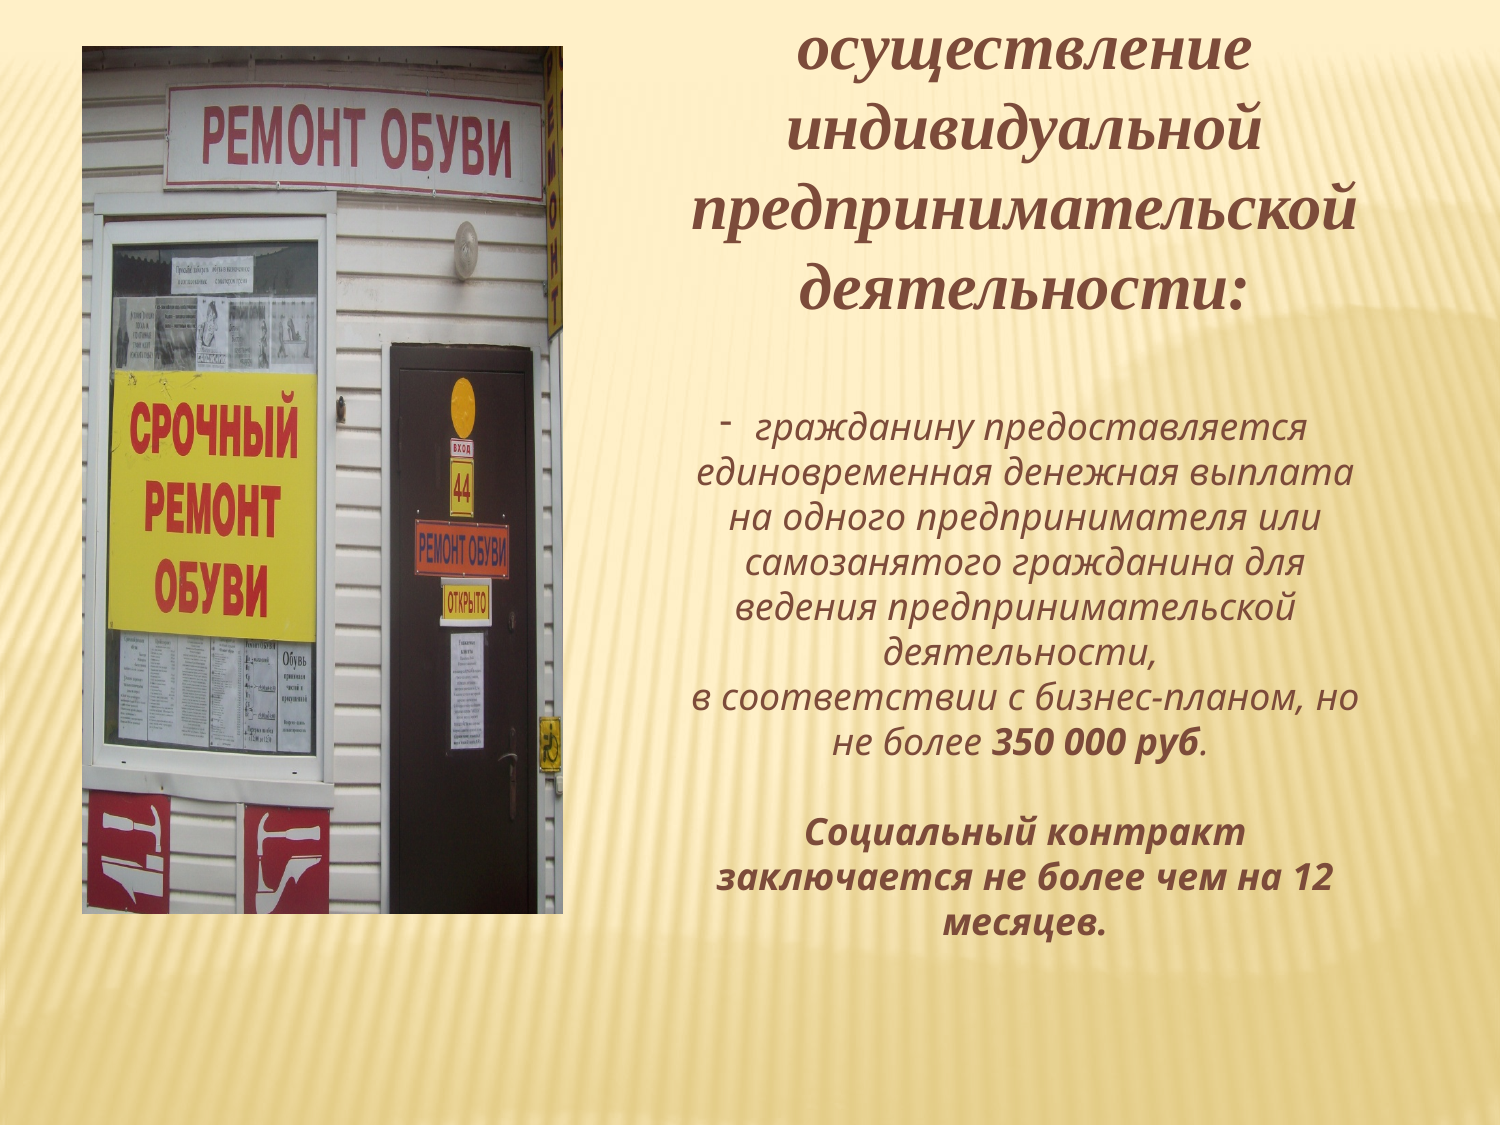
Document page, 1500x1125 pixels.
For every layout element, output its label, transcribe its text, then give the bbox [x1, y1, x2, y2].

text_box осуществление индивидуальной предпринимательской деятельности: гражданину предоставляется единовременная денежная выплата на одного предпринимателя или самозанятого гражданина для ведения предпринимательской деятельности, в соответствии с бизнес-планом, но не более 350 000 руб. Социальный контракт заключается не более чем на 12 месяцев. [667, 0, 1383, 996]
picture [81, 46, 563, 915]
